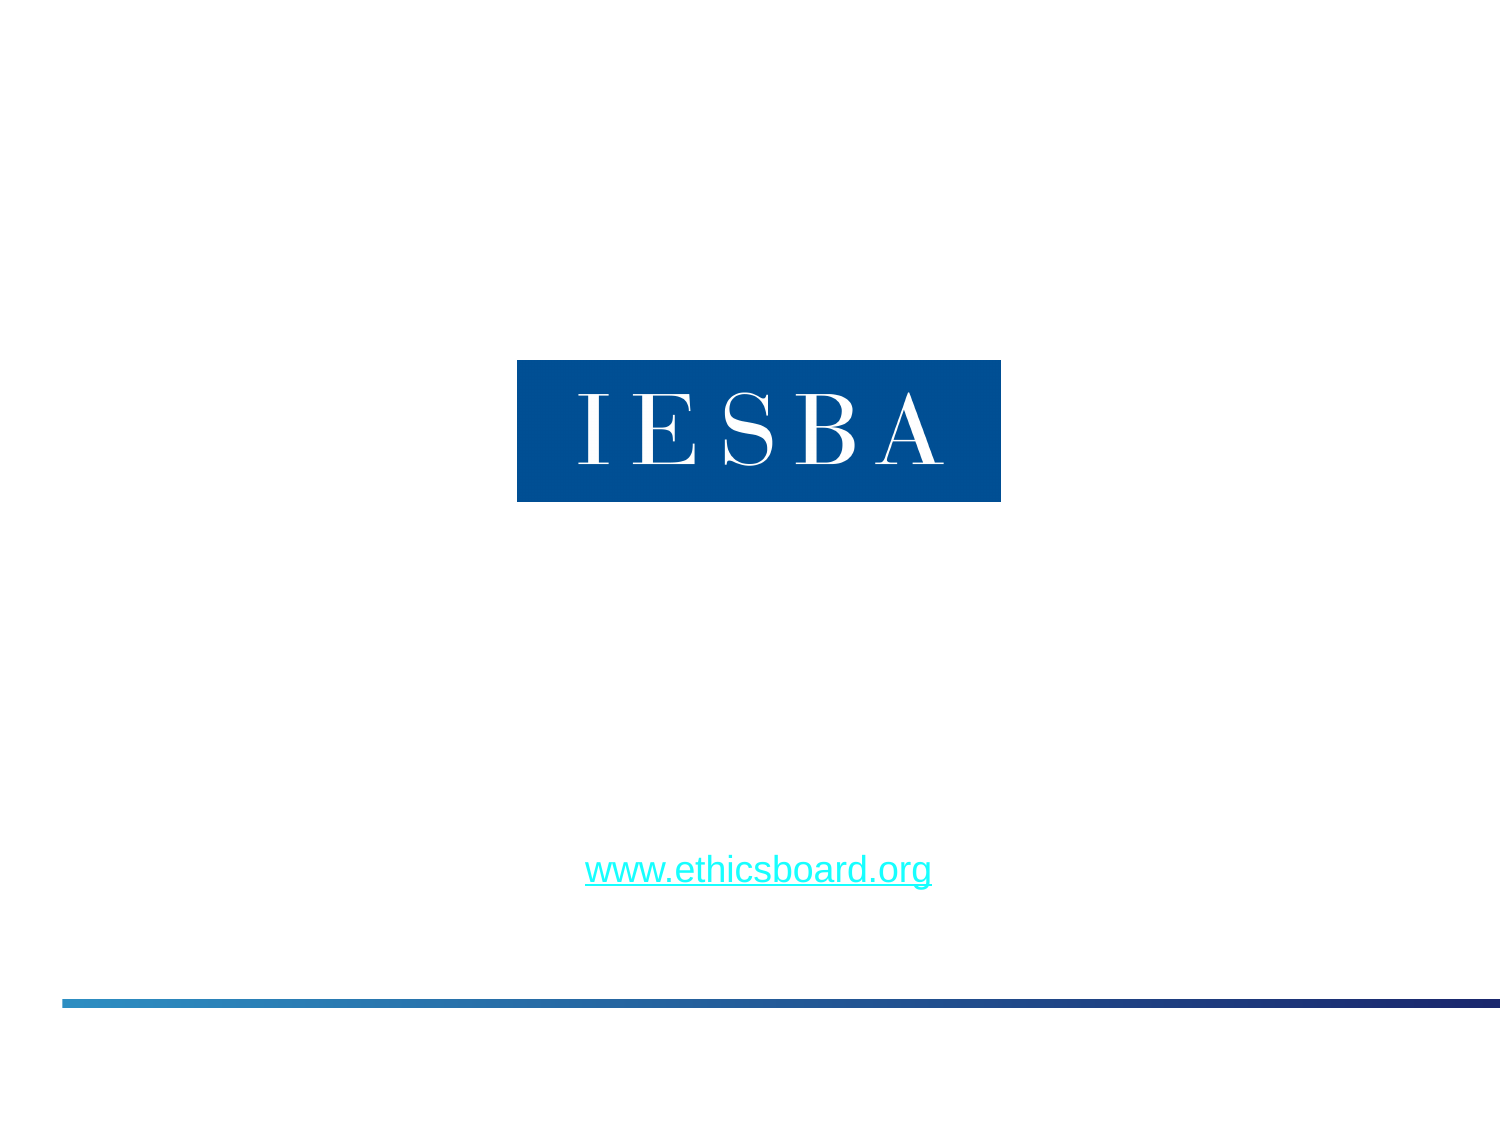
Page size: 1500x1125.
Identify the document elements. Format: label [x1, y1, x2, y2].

picture [517, 360, 1001, 502]
